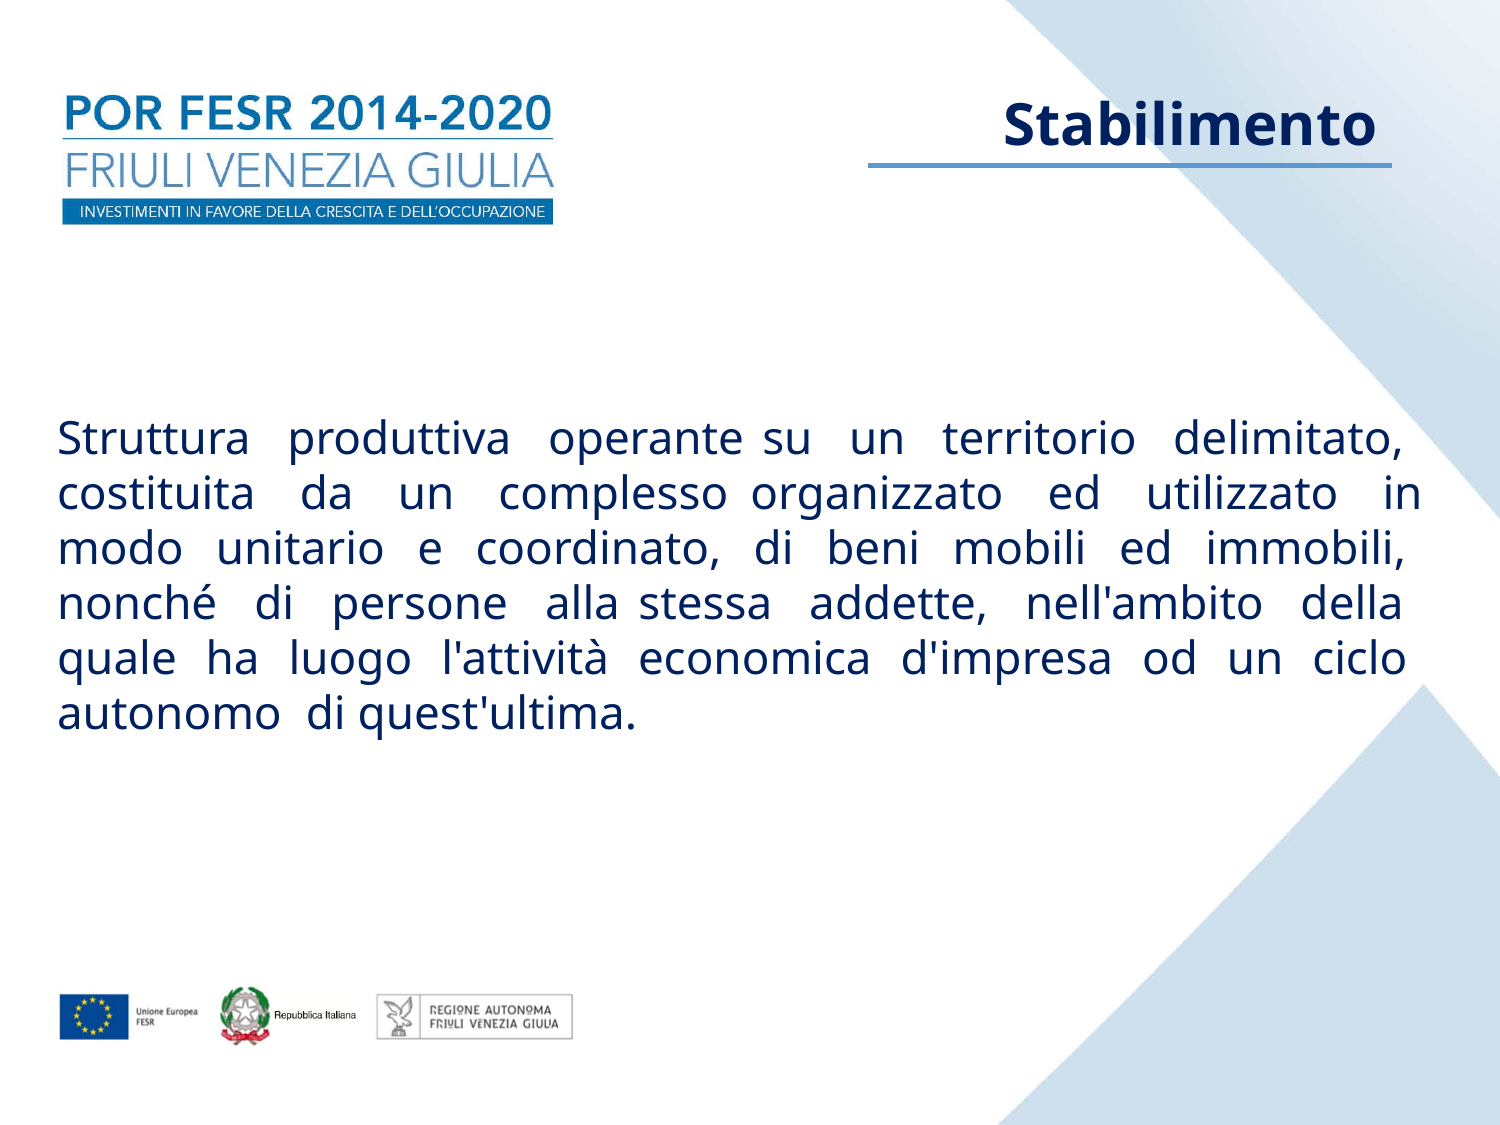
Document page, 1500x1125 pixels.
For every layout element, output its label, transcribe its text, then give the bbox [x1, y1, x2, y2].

text_box Stabilimento [690, 79, 1393, 165]
picture [0, 0, 1500, 1125]
text_box Struttura produttiva operante su un territorio delimitato, costituita da un complesso organizzato ed utilizzato in modo unitario e coordinato, di beni mobili ed immobili, nonché di persone alla stessa addette, nell'ambito della quale ha luogo l'attività economica d'impresa od un ciclo autonomo di quest'ultima. [57, 408, 1424, 764]
